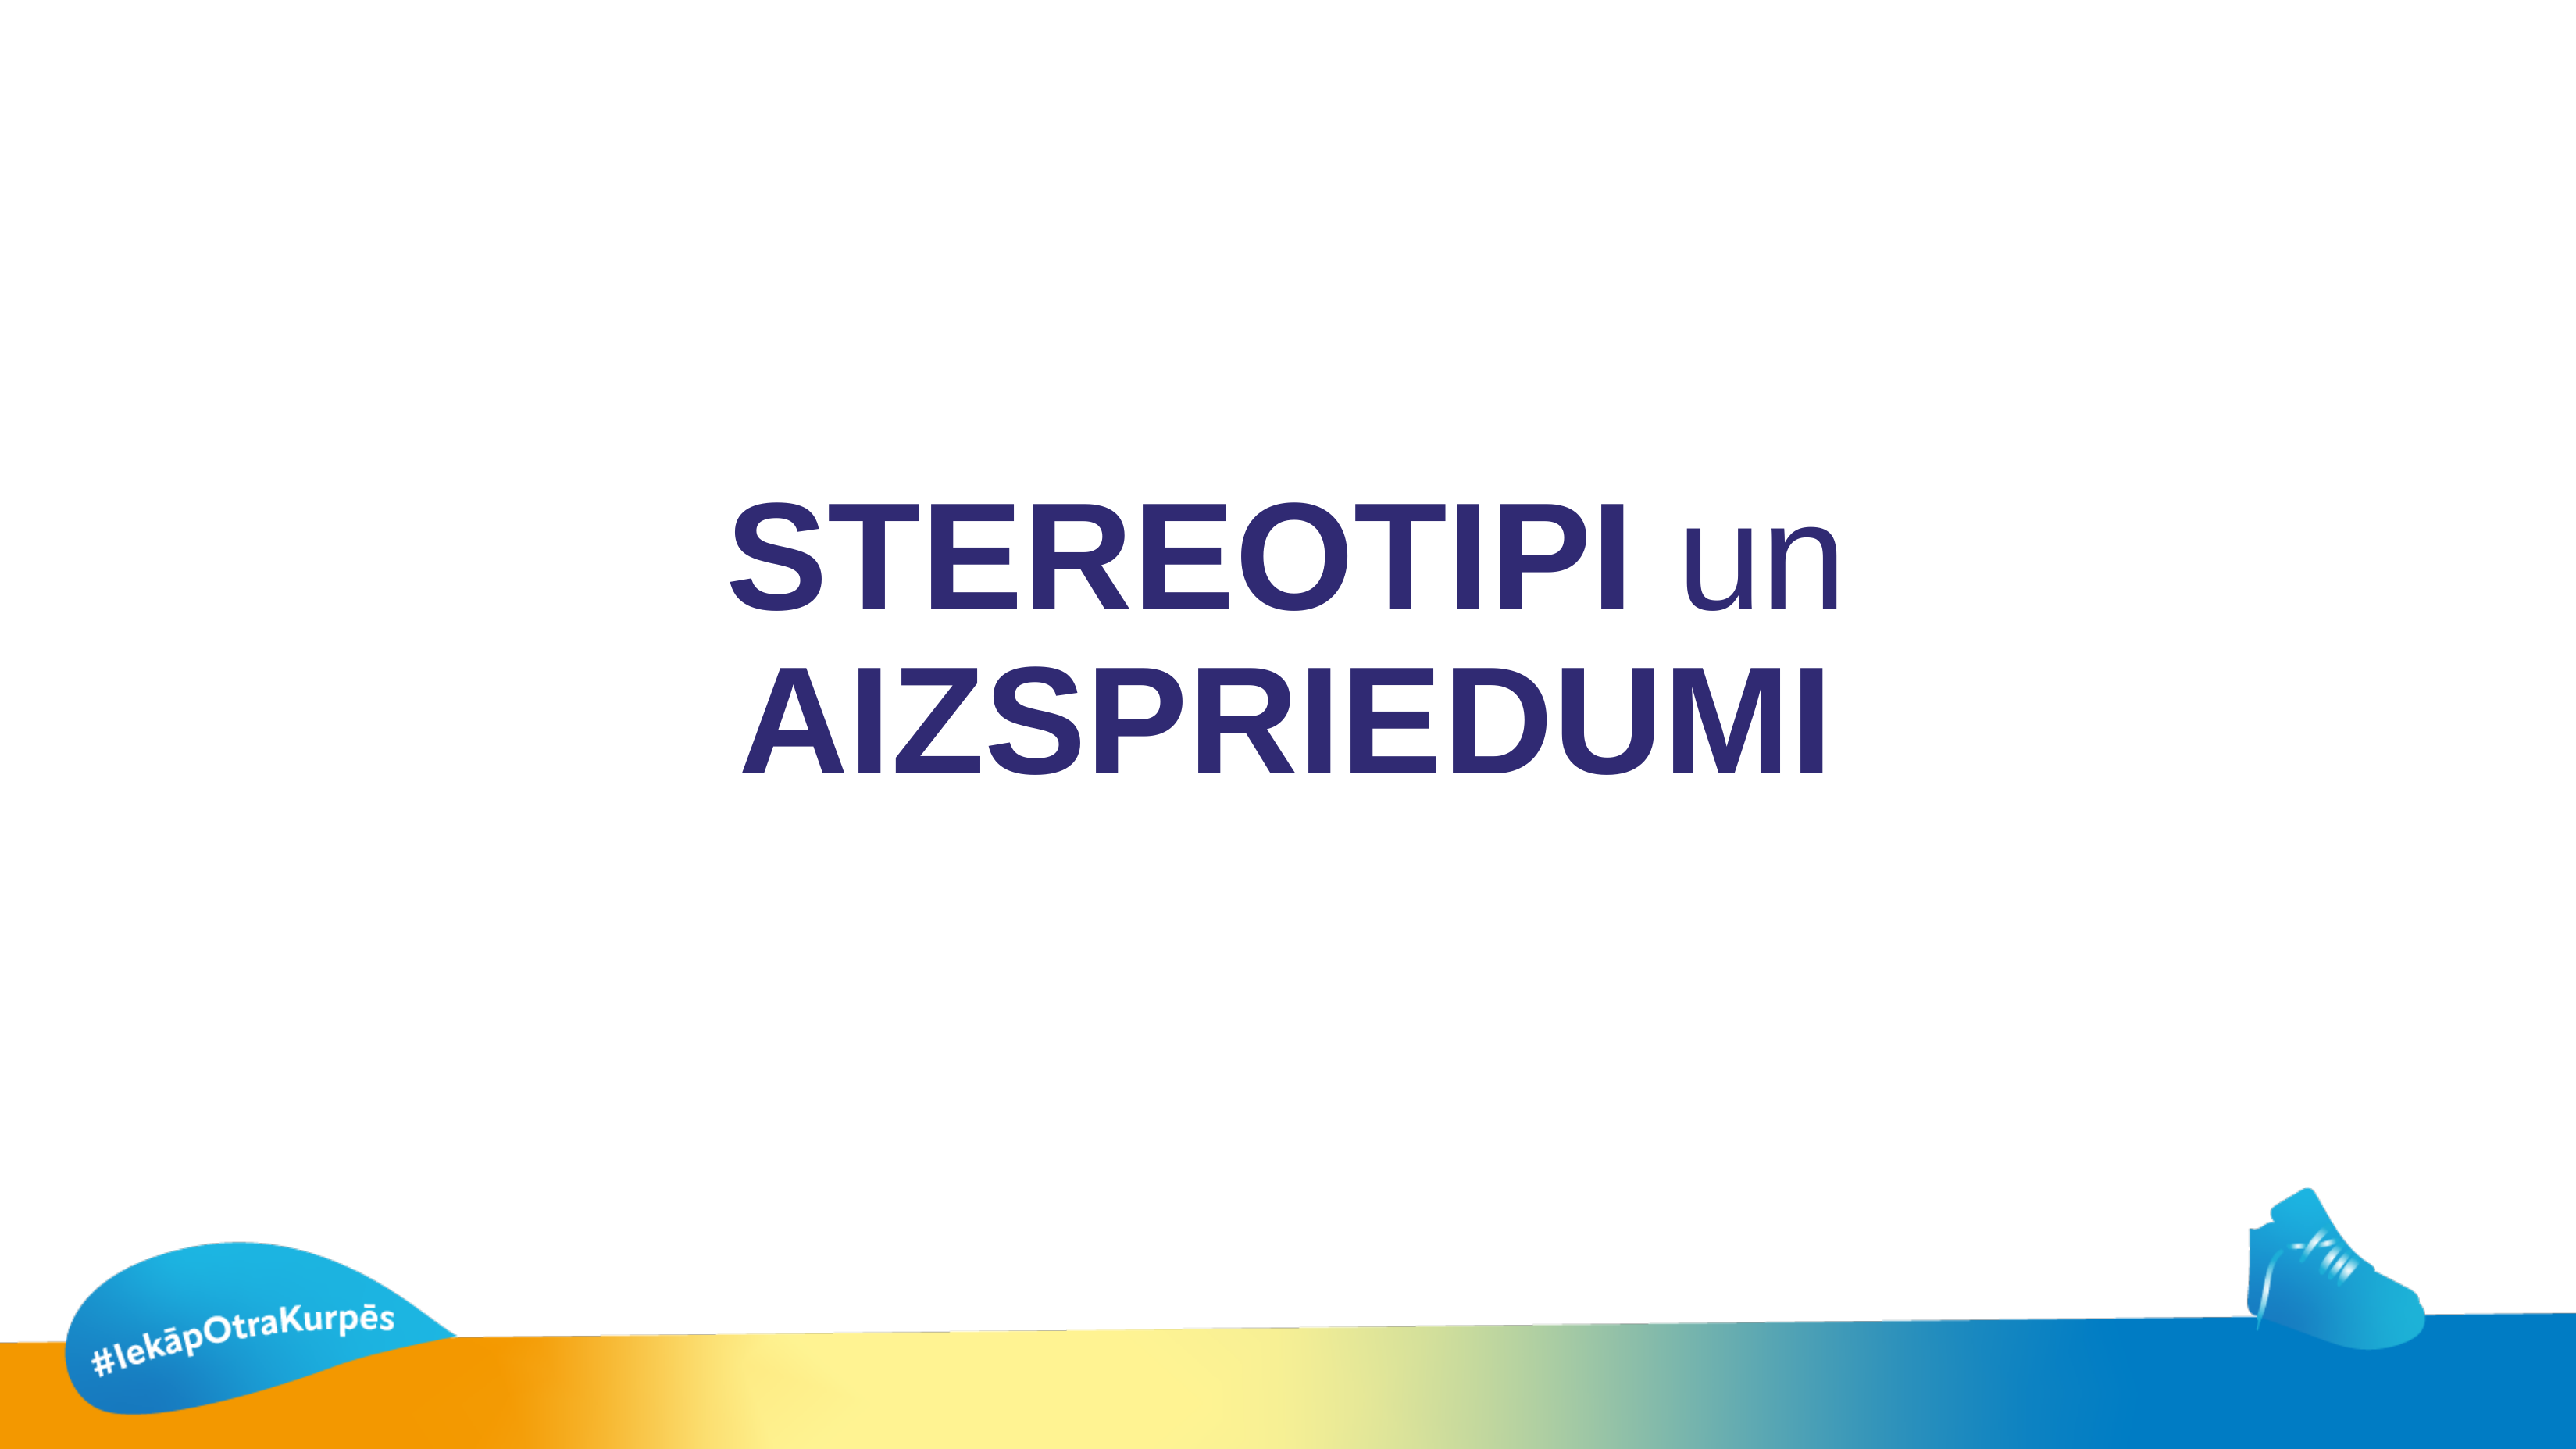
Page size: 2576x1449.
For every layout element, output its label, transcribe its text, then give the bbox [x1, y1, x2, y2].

picture [0, 1144, 2576, 1449]
title STEREOTIPI un AIZSPRIEDUMI [723, 475, 1853, 808]
